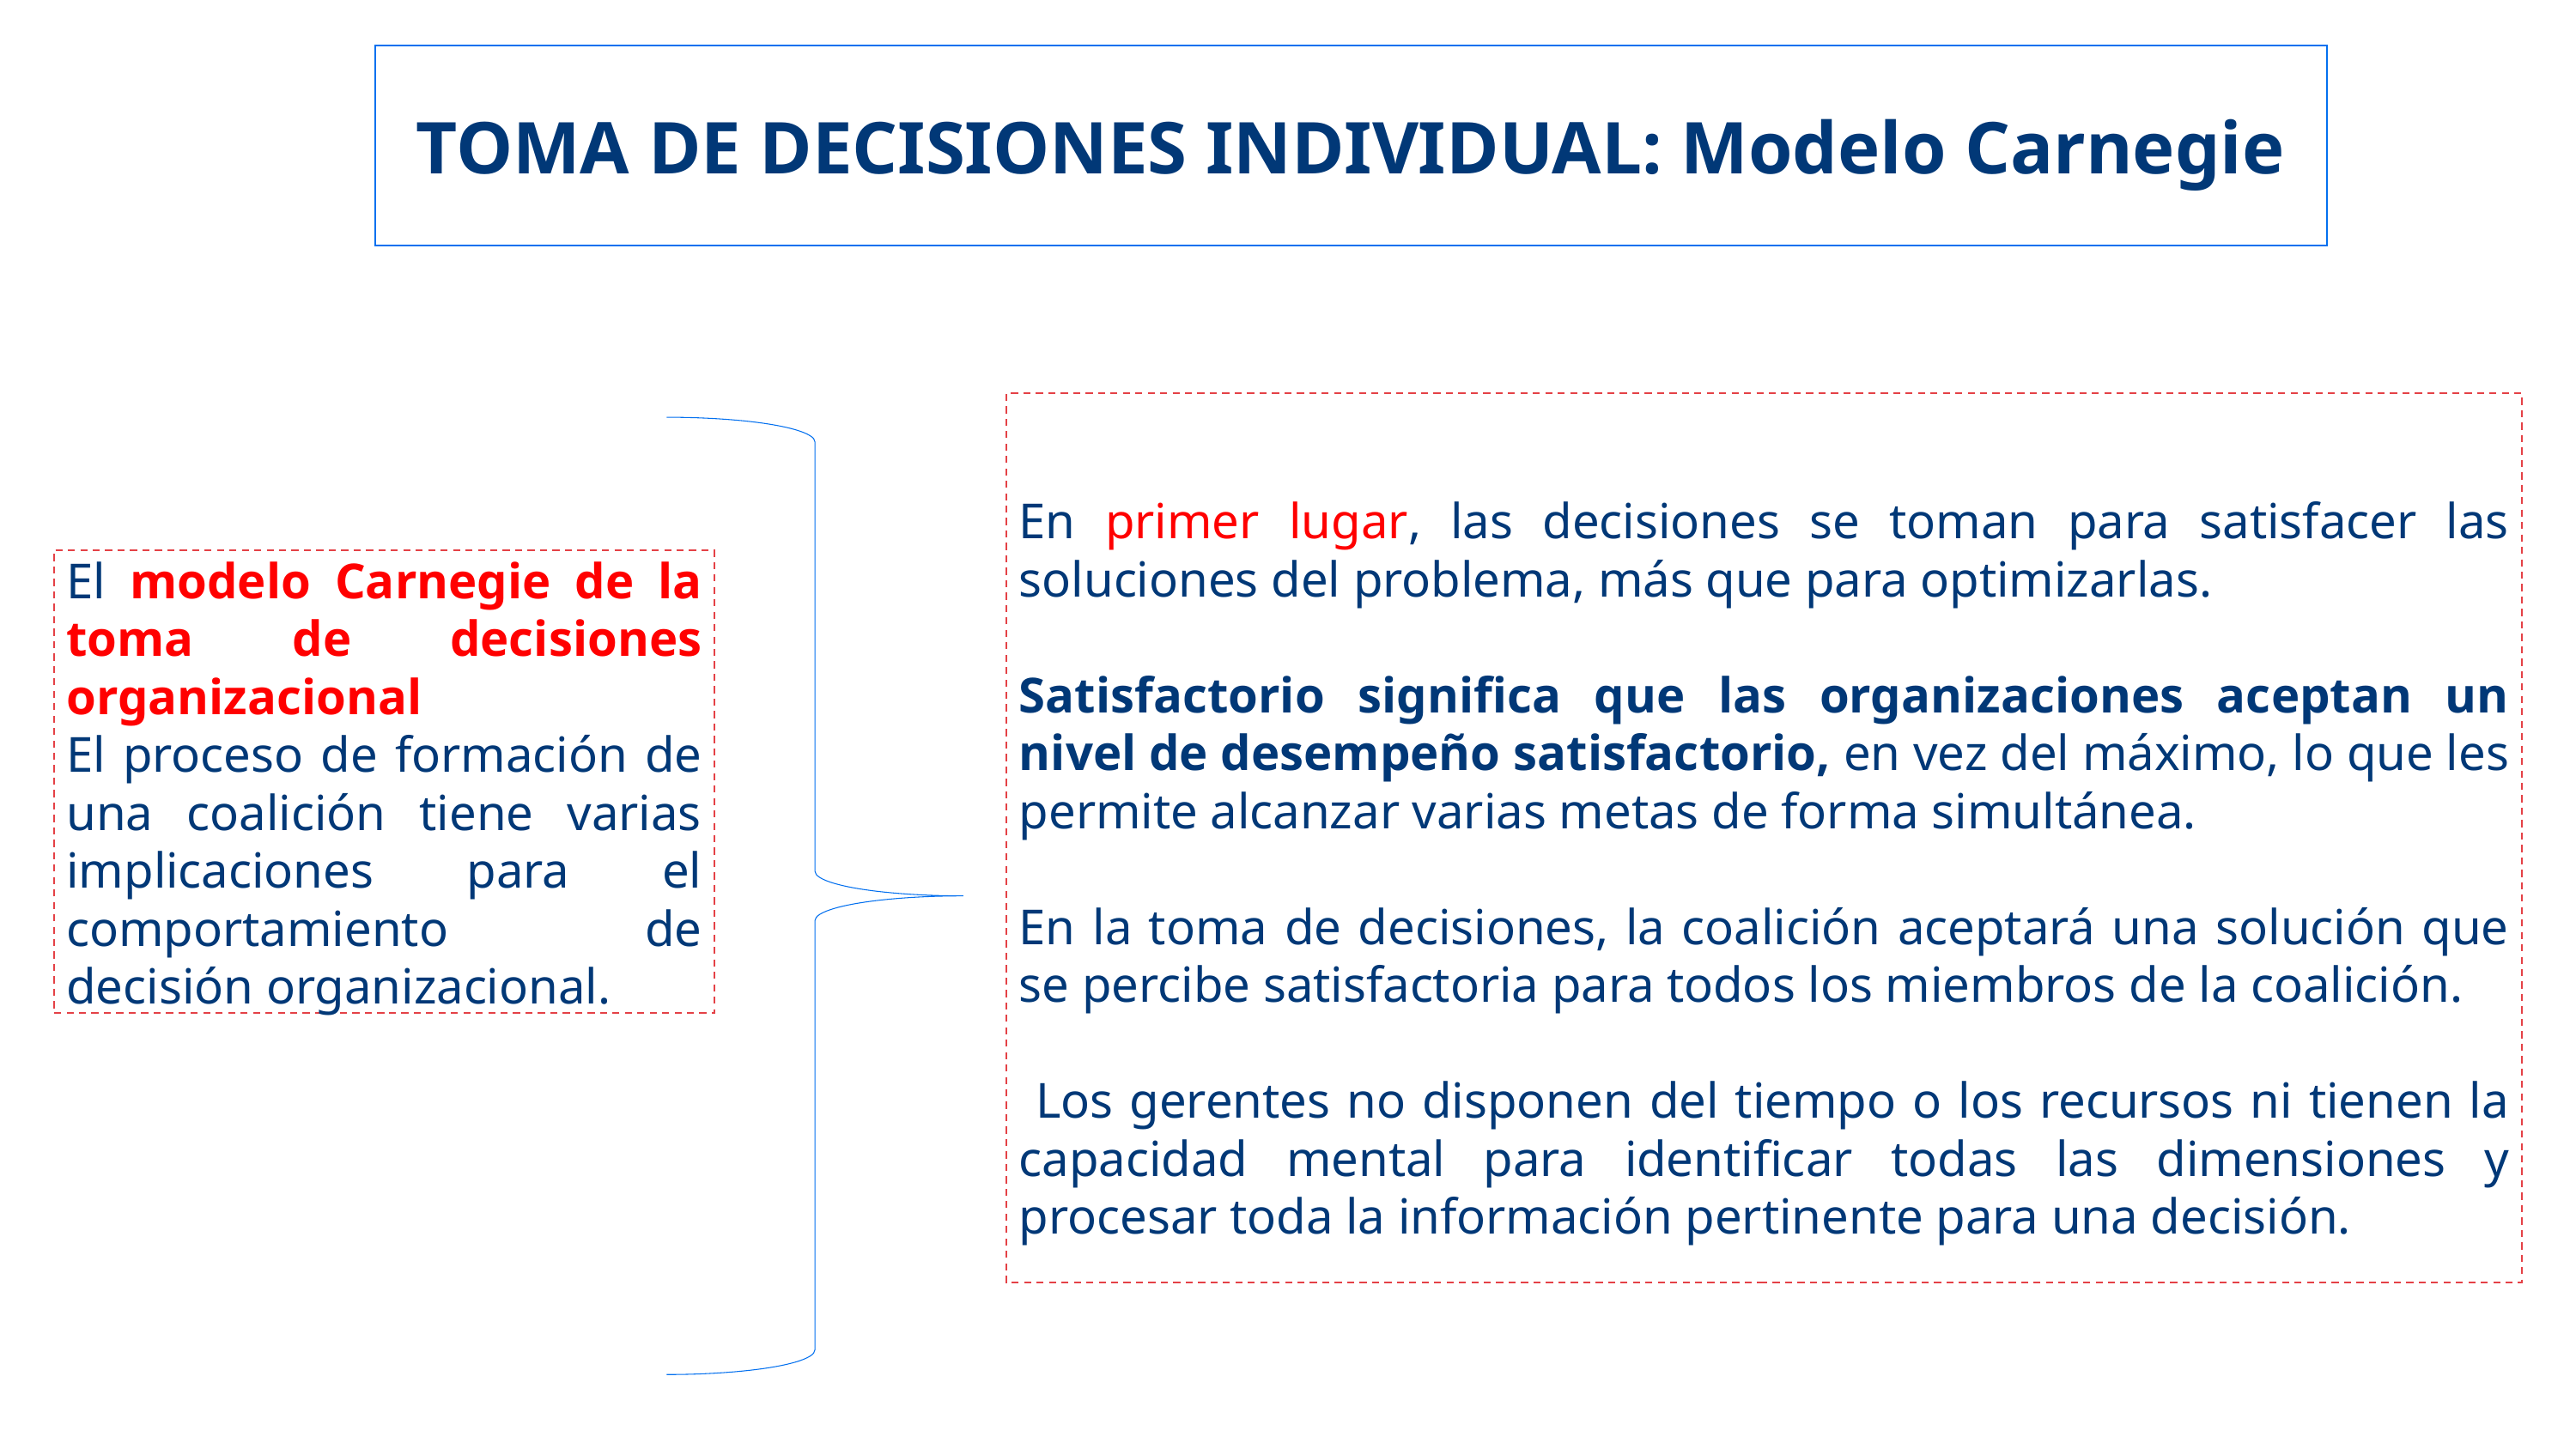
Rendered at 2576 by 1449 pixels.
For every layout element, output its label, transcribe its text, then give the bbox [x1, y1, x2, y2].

text_box En primer lugar, las decisiones se toman para satisfacer las soluciones del problema, más que para optimizarlas. Satisfactorio significa que las organizaciones aceptan un nivel de desempeño satisfactorio, en vez del máximo, lo que les permite alcanzar varias metas de forma simultánea. En la toma de decisiones, la coalición aceptará una solución que se percibe satisfactoria para todos los miembros de la coalición. Los gerentes no disponen del tiempo o los recursos ni tienen la capacidad mental para identificar todas las dimensiones y procesar toda la información pertinente para una decisión. [1005, 393, 2523, 1283]
text_box [666, 416, 963, 1375]
text_box TOMA DE DECISIONES INDIVIDUAL: Modelo Carnegie [374, 45, 2328, 246]
text_box El modelo Carnegie de la toma de decisiones organizacional El proceso de formación de una coalición tiene varias implicaciones para el comportamiento de decisión organizacional. [53, 550, 666, 1014]
